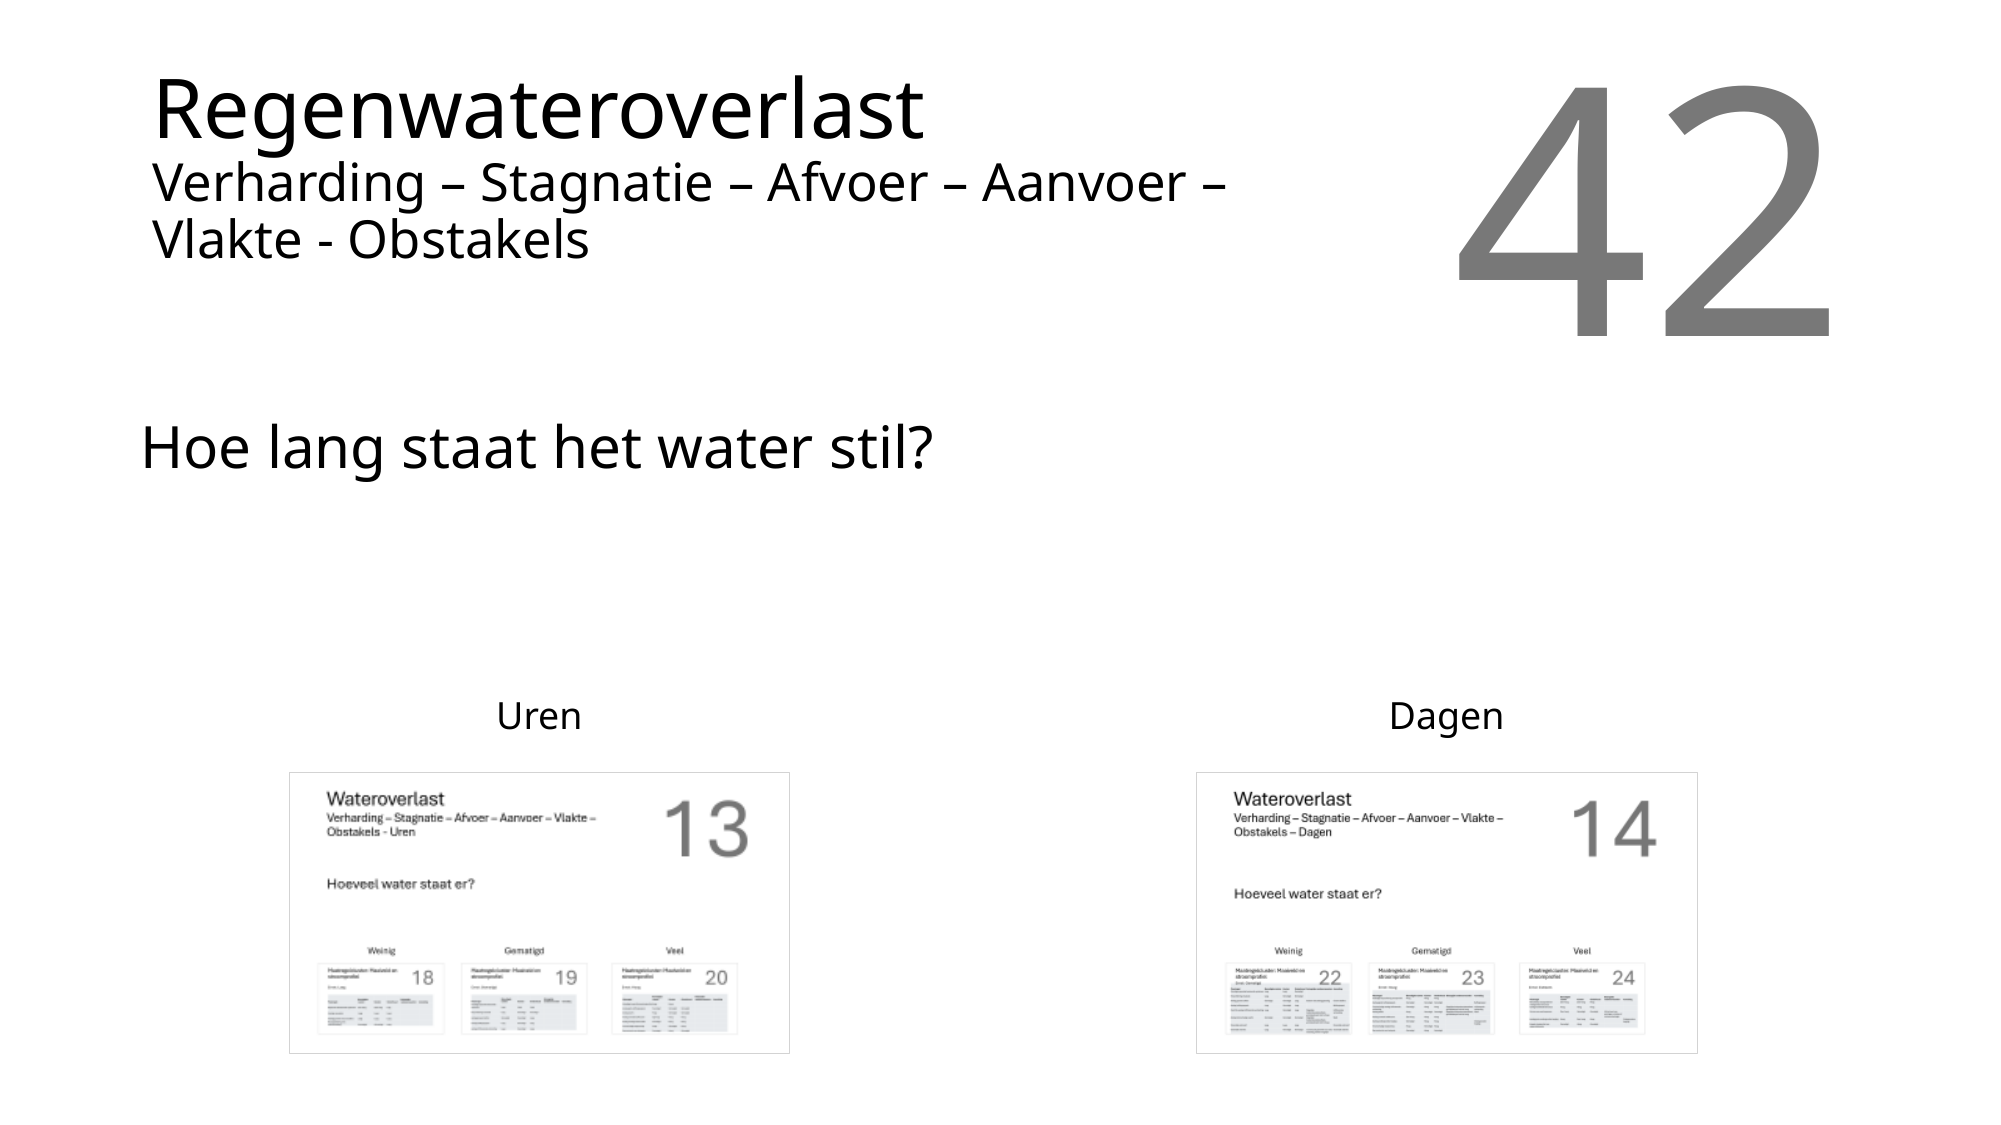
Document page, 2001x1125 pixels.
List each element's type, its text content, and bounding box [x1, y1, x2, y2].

list Hoe lang staat het water stil? [125, 410, 1851, 552]
text_box Uren [322, 684, 757, 745]
picture [290, 773, 789, 1053]
title Regenwateroverlast Verharding – Stagnatie – Afvoer – Aanvoer – Vlakte - Obstakels [137, 59, 1360, 278]
picture [1197, 773, 1697, 1053]
slide_number 42 [1396, 59, 1863, 393]
text_box Dagen [1218, 684, 1676, 745]
